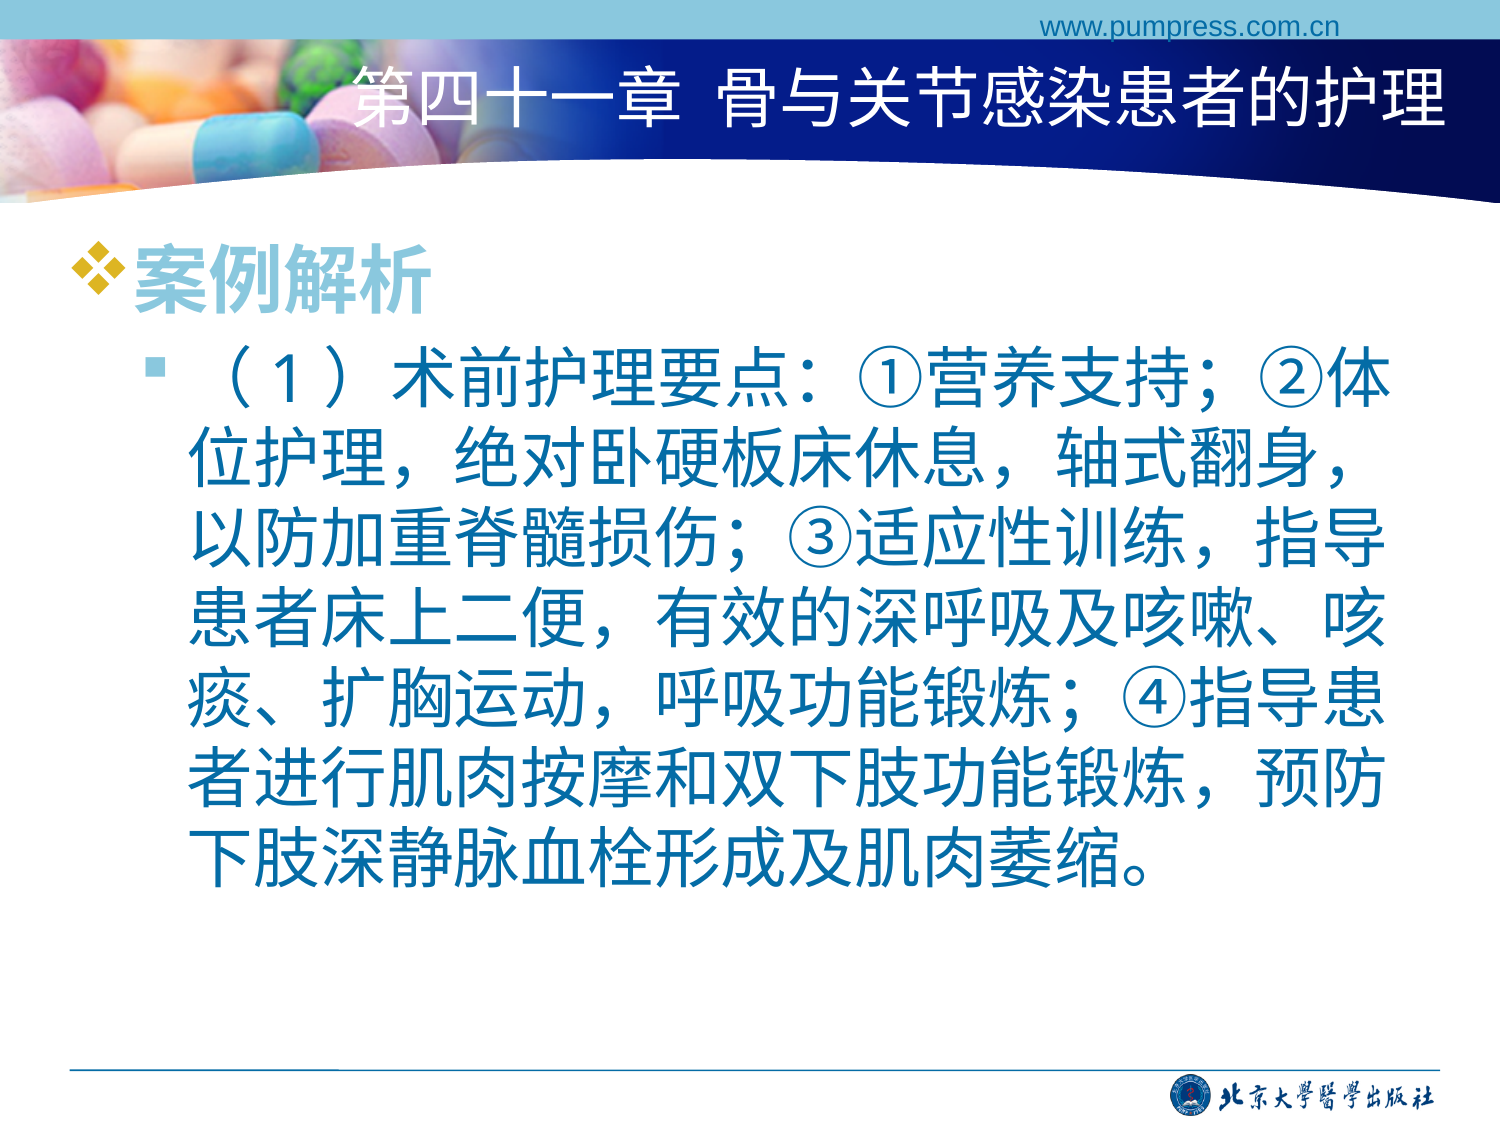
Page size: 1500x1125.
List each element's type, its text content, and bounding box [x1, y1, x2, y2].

list 案例解析 （1）术前护理要点：①营养支持；②体位护理，绝对卧硬板床休息，轴式翻身，以防加重脊髓损伤；③适应性训练，指导患者床上二便，有效的深呼吸及咳嗽、咳痰、扩胸运动，呼吸功能锻炼；④指导患者进行肌肉按摩和双下肢功能锻炼，预防下肢深静脉血栓形成及肌肉萎缩。 [49, 224, 1463, 1026]
title 第四十一章 骨与关节感染患者的护理 [137, 49, 1463, 143]
picture [0, 40, 1500, 203]
slide_number www.pumpress.com.cn [1025, 0, 1463, 38]
picture [1170, 1074, 1436, 1118]
